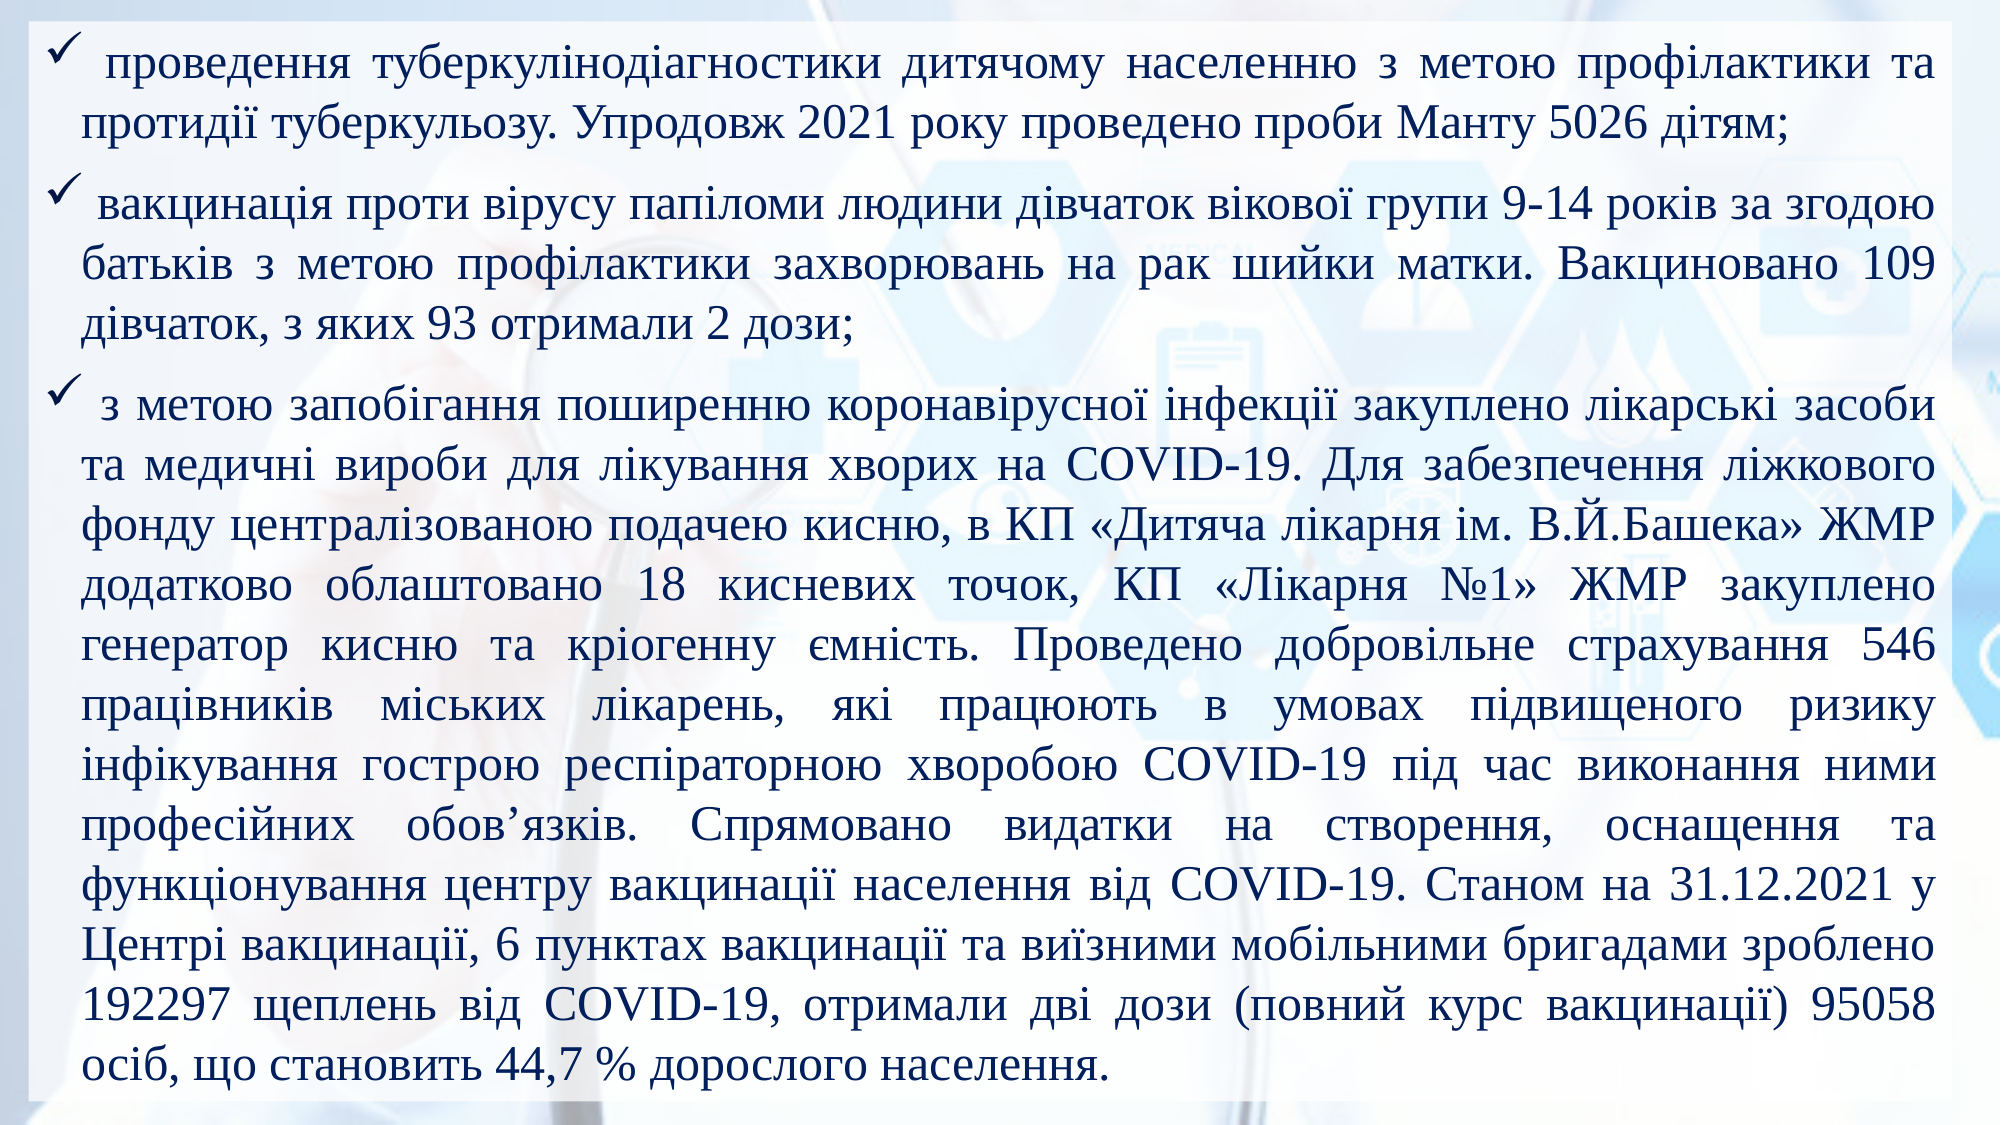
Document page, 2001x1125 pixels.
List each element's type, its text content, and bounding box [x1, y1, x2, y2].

list проведення туберкулінодіагностики дитячому населенню з метою профілактики та протидії туберкульозу. Упродовж 2021 року проведено проби Манту 5026 дітям; вакцинація проти вірусу папіломи людини дівчаток вікової групи 9-14 років за згодою батьків з метою профілактики захворювань на рак шийки матки. Вакциновано 109 дівчаток, з яких 93 отримали 2 дози; з метою запобігання поширенню коронавірусної інфекції закуплено лікарські засоби та медичні вироби для лікування хворих на COVID-19. Для забезпечення ліжкового фонду централізованою подачею кисню, в КП «Дитяча лікарня ім. В.Й.Башека» ЖМР додатково облаштовано 18 кисневих точок, КП «Лікарня №1» ЖМР закуплено генератор кисню та кріогенну ємність. Проведено добровільне страхування 546 працівників міських лікарень, які працюють в умовах підвищеного ризику інфікування гострою респіраторною хворобою COVID-19 під час виконання ними професійних обов’язків. Спрямовано видатки на створення, оснащення та функціонування центру вакцинації населення від COVID-19. Станом на 31.12.2021 у Центрі вакцинації, 6 пунктах вакцинації та виїзними мобільними бригадами зроблено 192297 щеплень від COVID-19, отримали дві дози (повний курс вакцинації) 95058 осіб, що становить 44,7 % дорослого населення. [28, 21, 1953, 1102]
